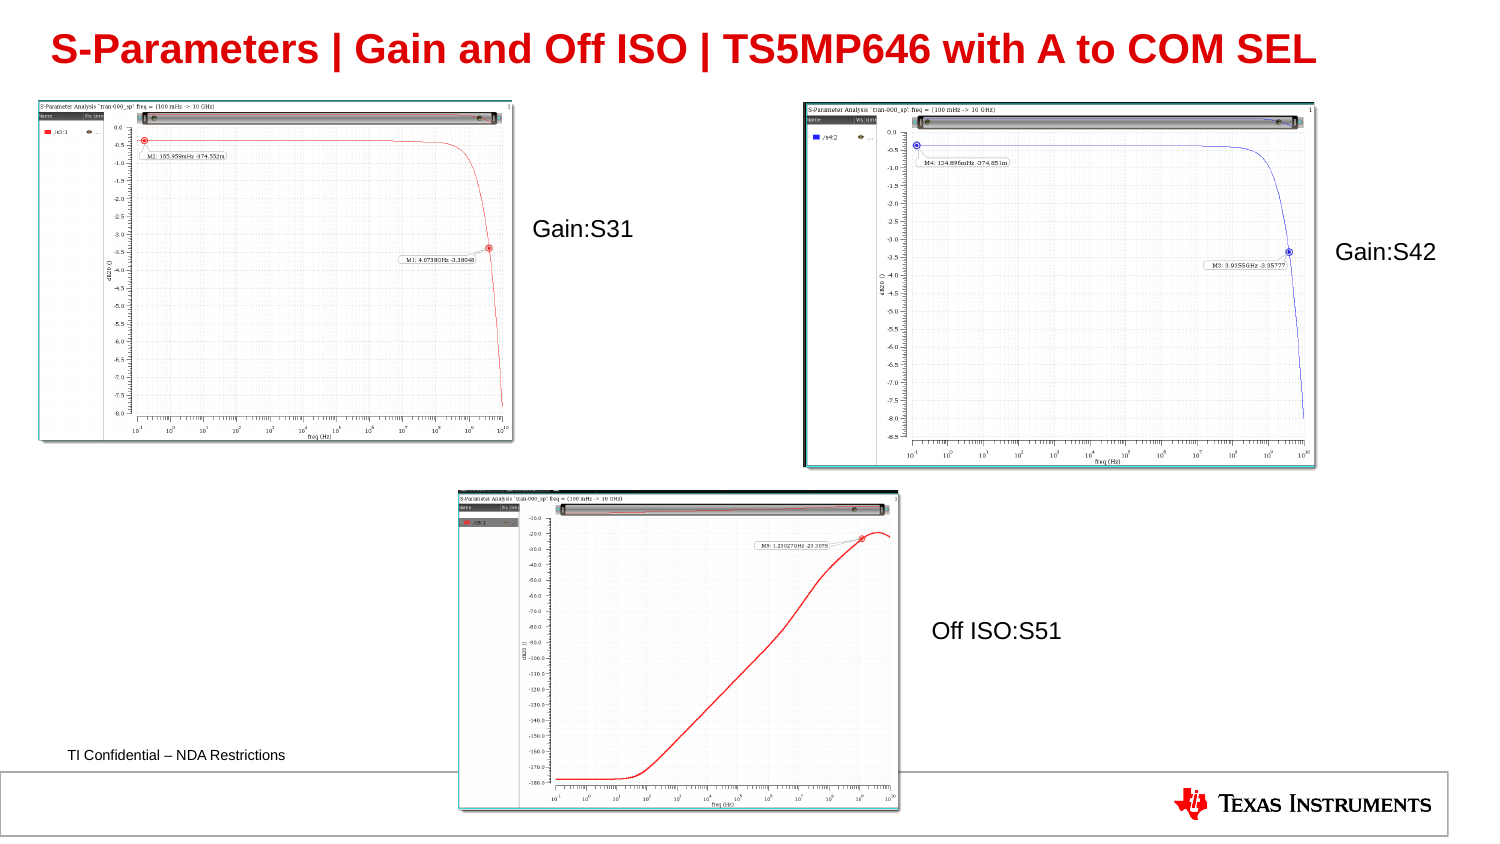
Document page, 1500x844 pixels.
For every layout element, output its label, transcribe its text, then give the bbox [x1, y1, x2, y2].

picture [37, 100, 518, 447]
text_box Gain:S31 [522, 205, 697, 251]
picture [1174, 788, 1431, 820]
picture [803, 101, 1321, 475]
text_box Gain:S42 [1325, 228, 1499, 274]
picture [457, 490, 904, 817]
text_box Off ISO:S51 [916, 608, 1109, 654]
title S-Parameters | Gain and Off ISO | TS5MP646 with A to COM SEL [37, 0, 1472, 102]
